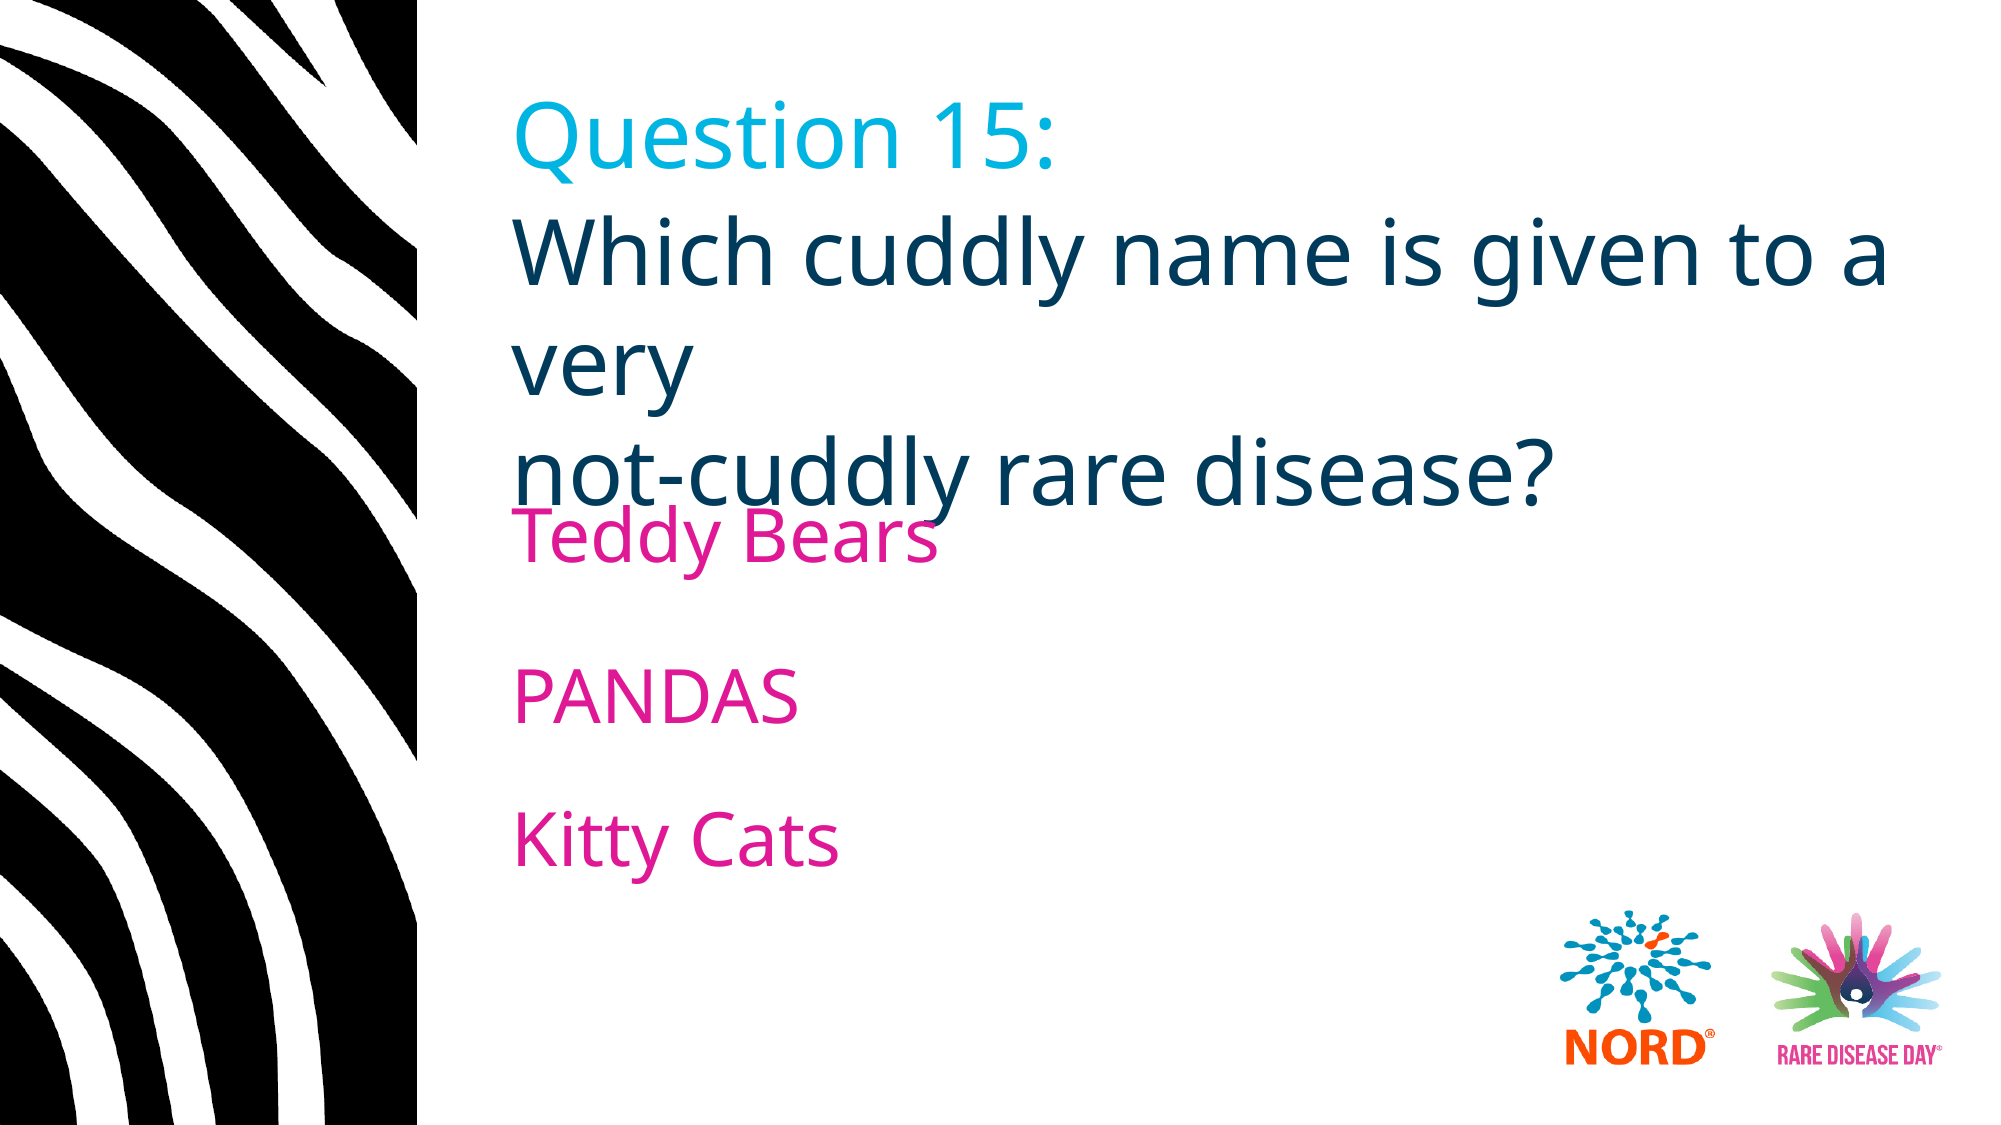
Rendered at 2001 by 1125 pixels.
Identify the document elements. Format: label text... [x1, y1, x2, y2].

text_box Kitty Cats [496, 793, 2000, 1028]
title Question 15: [496, 78, 1863, 186]
list Teddy Bears [496, 490, 1916, 612]
text_box Which cuddly name is given to a very not-cuddly rare disease? [496, 186, 2000, 532]
text_box PANDAS [496, 651, 1726, 762]
picture [0, 0, 2001, 1125]
